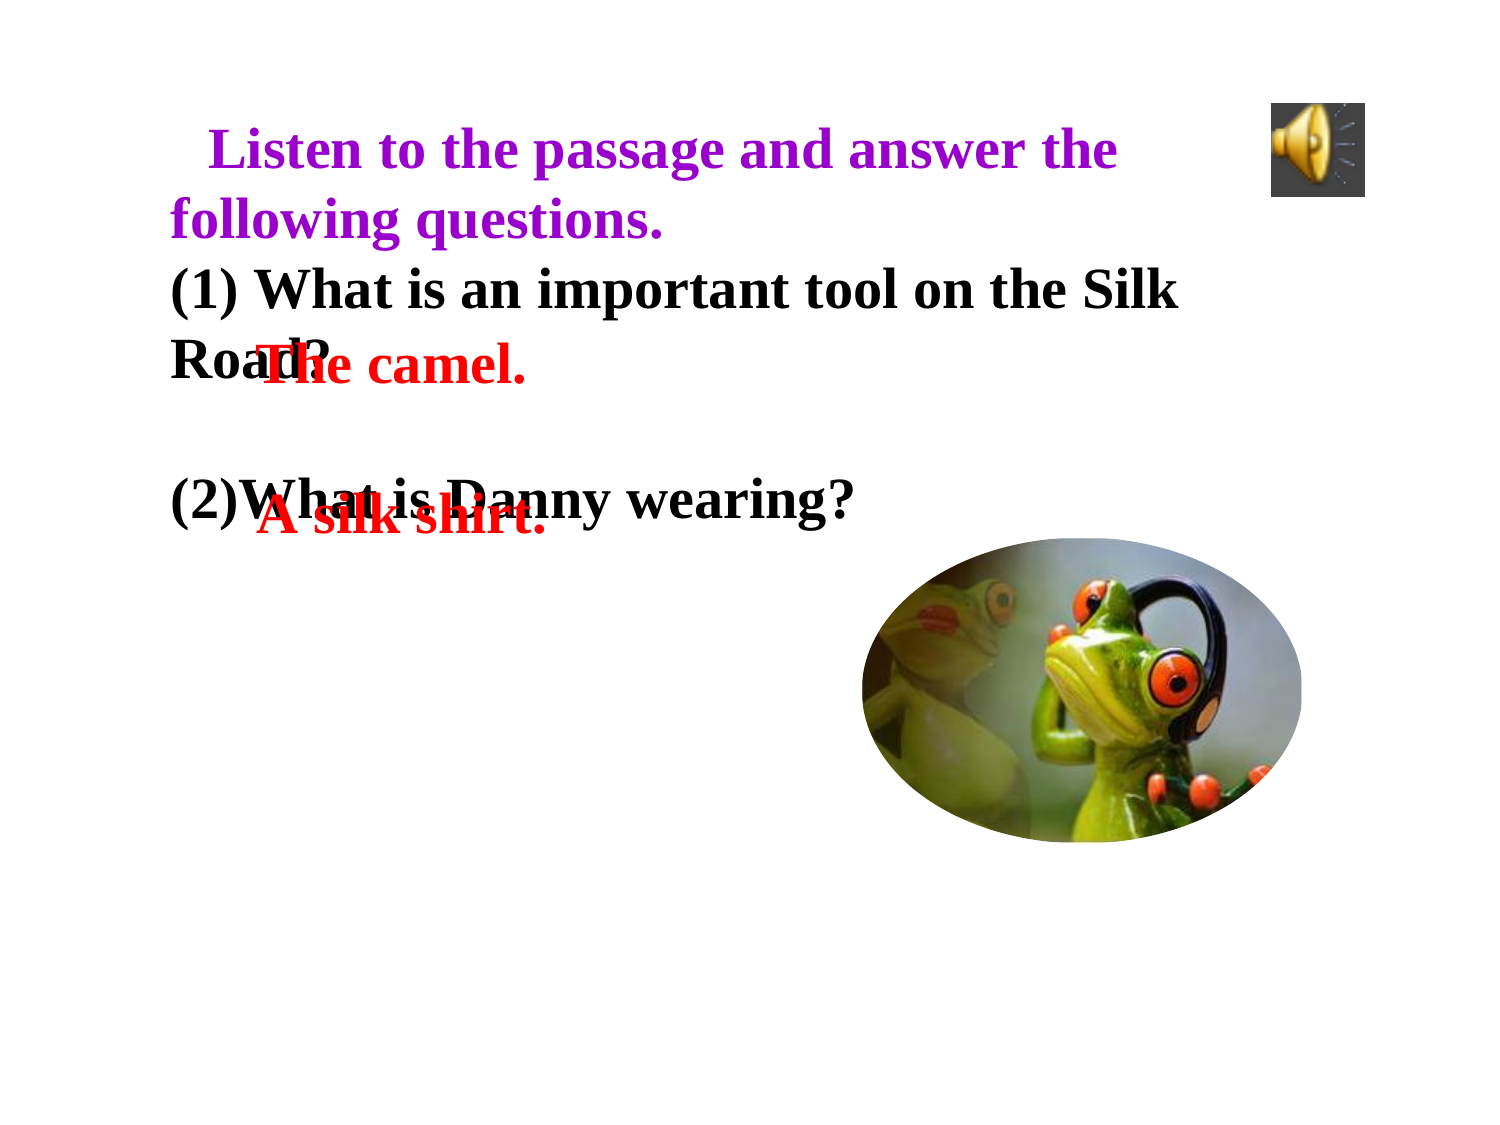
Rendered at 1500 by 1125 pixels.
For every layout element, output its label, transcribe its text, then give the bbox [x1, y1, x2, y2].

picture [861, 537, 1303, 844]
picture [1269, 101, 1366, 198]
text_box Listen to the passage and answer the following questions. (1) What is an important tool on the Silk Road? (2)What is Danny wearing? [155, 102, 1351, 608]
text_box The camel. [240, 317, 658, 403]
text_box A silk shirt. [242, 468, 562, 553]
